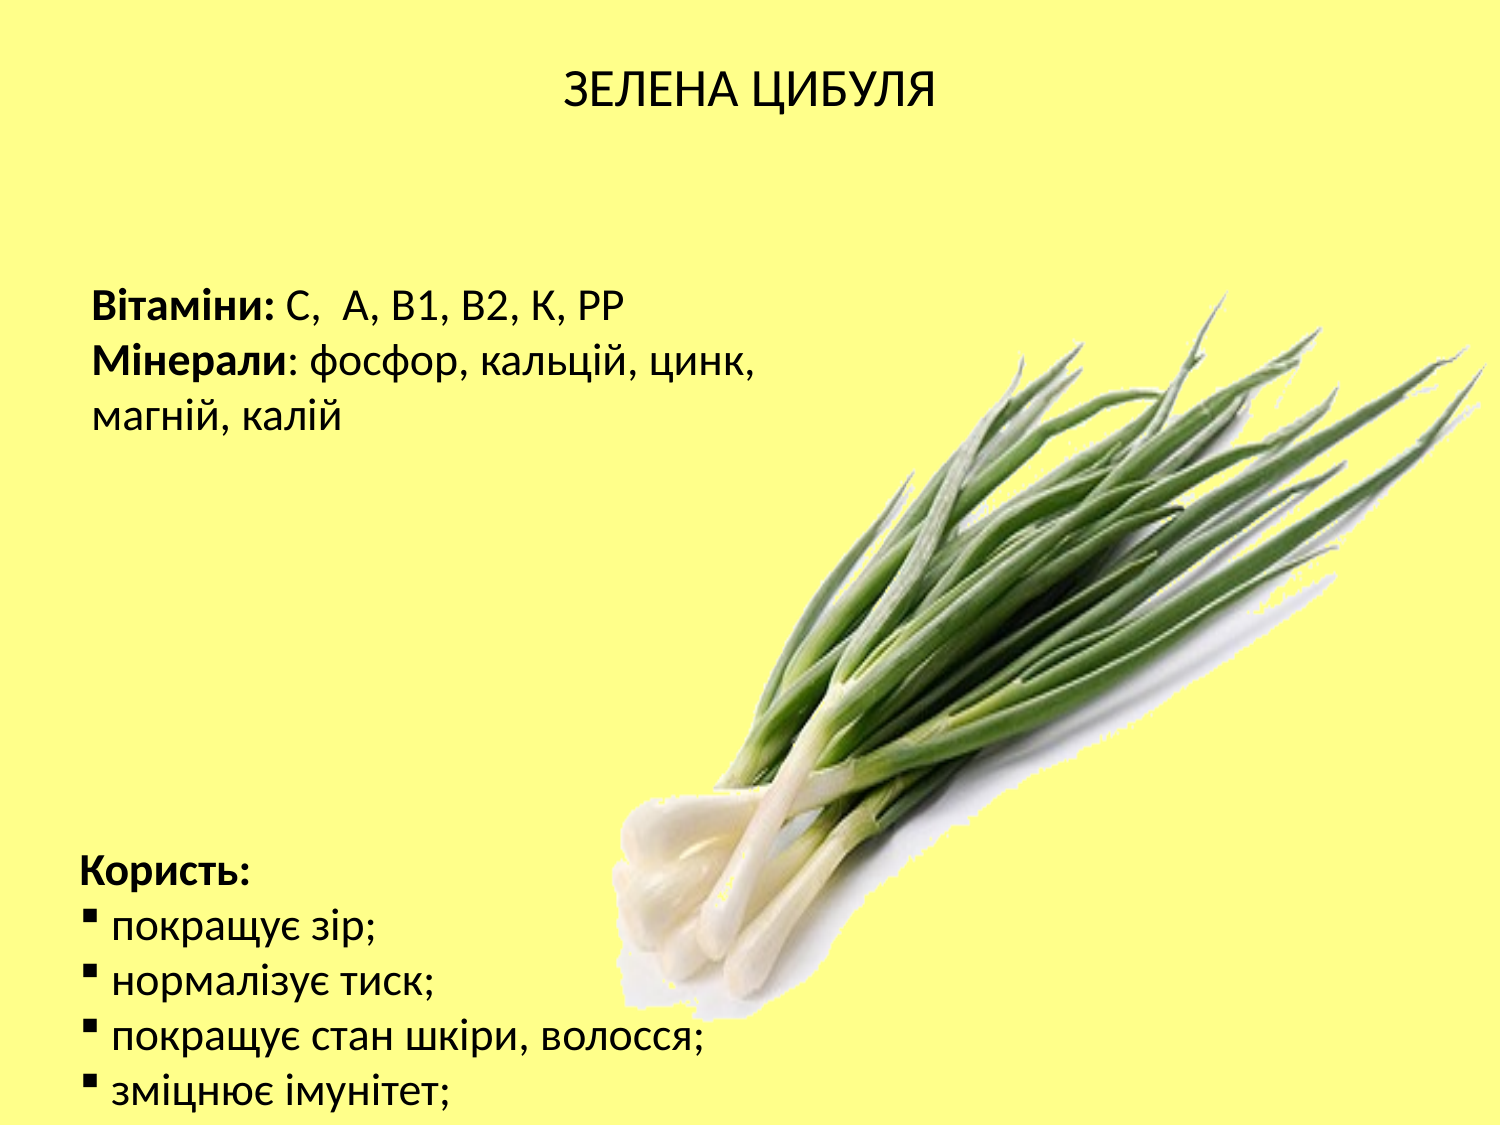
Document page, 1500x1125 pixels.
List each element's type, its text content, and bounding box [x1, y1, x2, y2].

title ЗЕЛЕНА ЦИБУЛЯ [75, 45, 1425, 126]
text_box Вітаміни: С, А, В1, В2, К, РР Мінерали: фосфор, кальцій, цинк, магній, калій [76, 267, 591, 447]
text_box Користь: покращує зір; нормалізує тиск; покращує стан шкіри, волосся; зміцнює імунітет; [64, 832, 762, 1122]
picture [596, 231, 1500, 1053]
